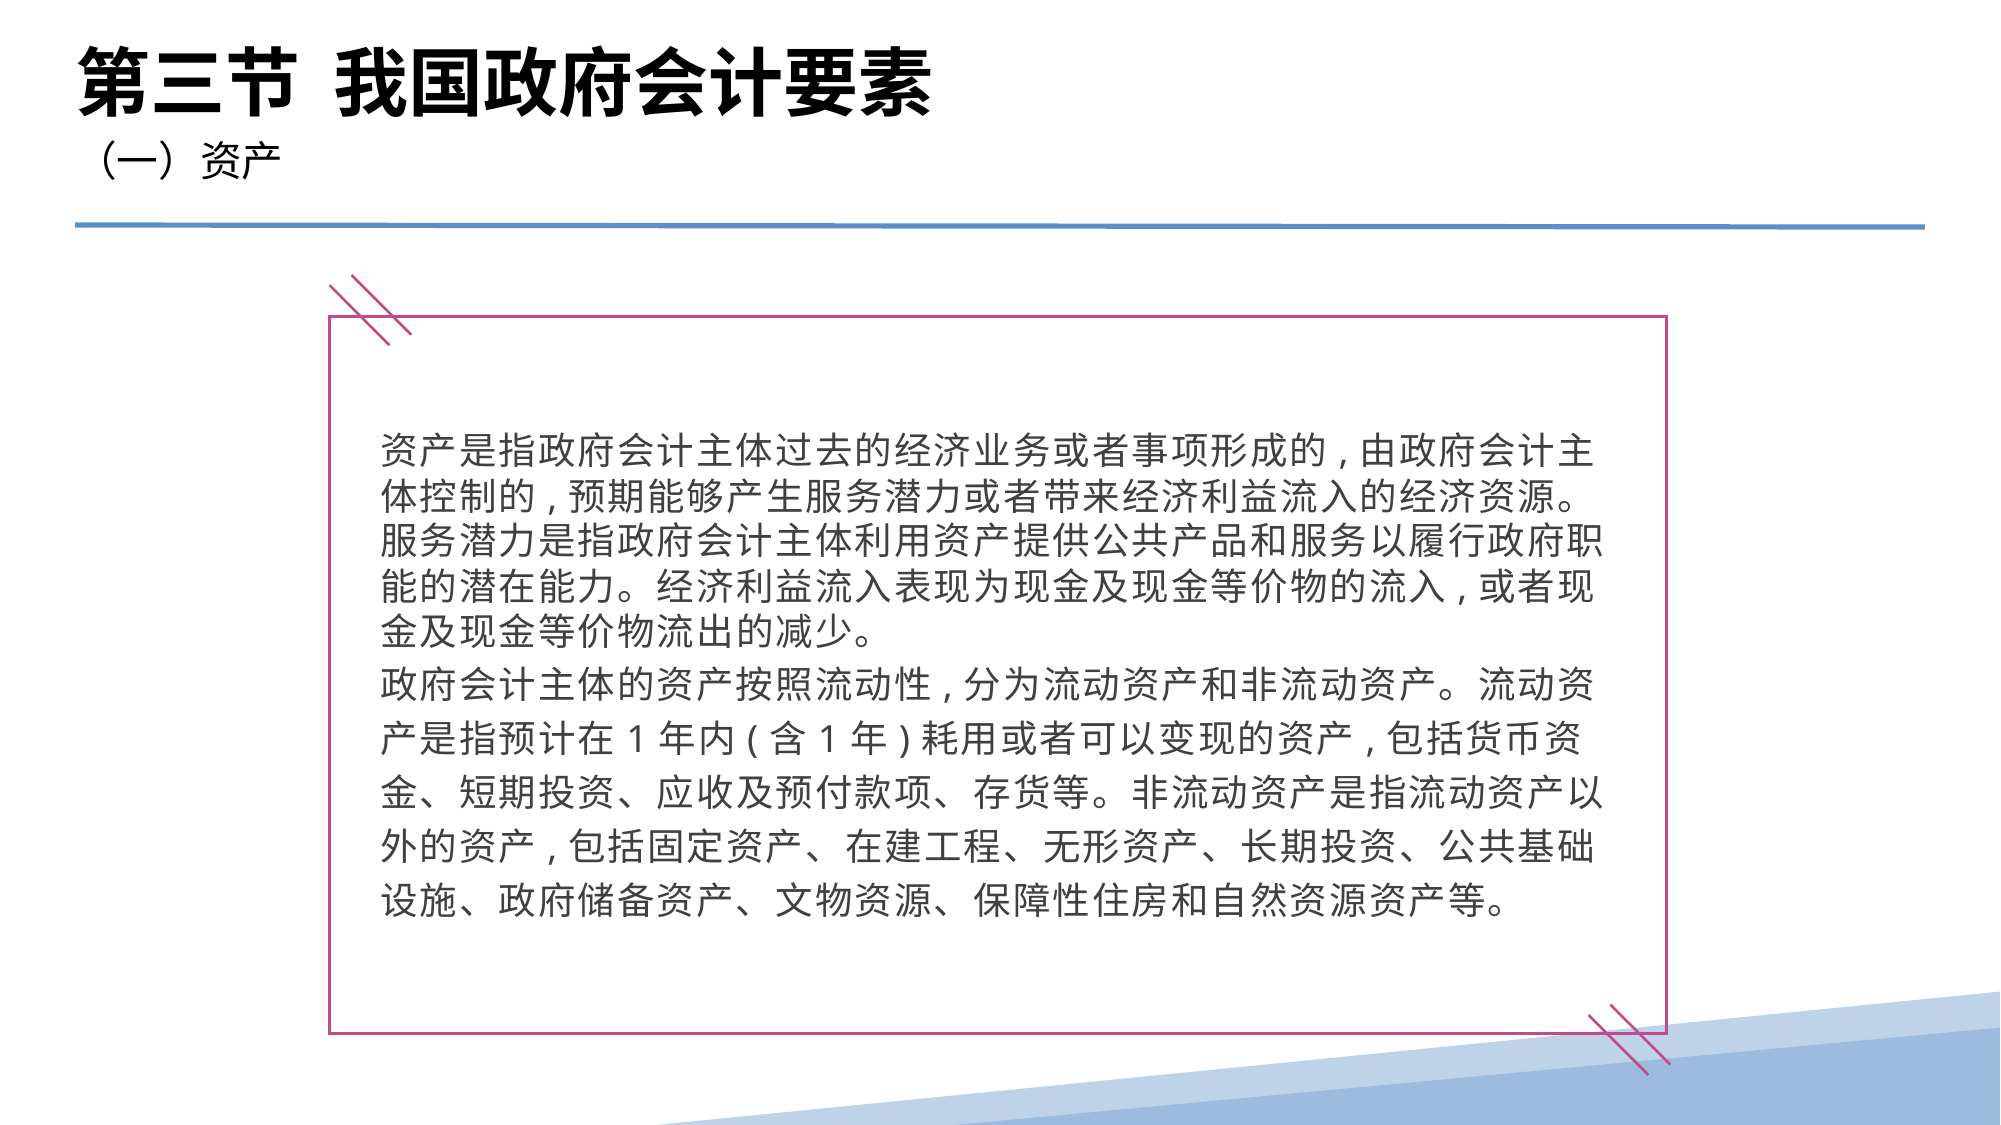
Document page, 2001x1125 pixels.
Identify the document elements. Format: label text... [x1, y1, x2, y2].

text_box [351, 274, 412, 335]
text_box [1588, 1015, 1649, 1075]
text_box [74, 224, 1925, 228]
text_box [1610, 1004, 1671, 1065]
text_box （一）资产 [75, 124, 1925, 200]
text_box 第三节 我国政府会计要素 [75, 24, 1925, 124]
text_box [329, 285, 390, 346]
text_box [656, 991, 2000, 1125]
text_box 资产是指政府会计主体过去的经济业务或者事项形成的,由政府会计主体控制的,预期能够产生服务潜力或者带来经济利益流入的经济资源。服务潜力是指政府会计主体利用资产提供公共产品和服务以履行政府职能的潜在能力。经济利益流入表现为现金及现金等价物的流入,或者现金及现金等价物流出的减少。 政府会计主体的资产按照流动性,分为流动资产和非流动资产。流动资产是指预计在1年内(含1年)耗用或者可以变现的资产,包括货币资金、短期投资、应收及预付款项、存货等。非流动资产是指流动资产以外的资产,包括固定资产、在建工程、无形资产、长期投资、公共基础设施、政府储备资产、文物资源、保障性住房和自然资源资产等。 [369, 351, 1627, 998]
text_box [328, 316, 1668, 1034]
